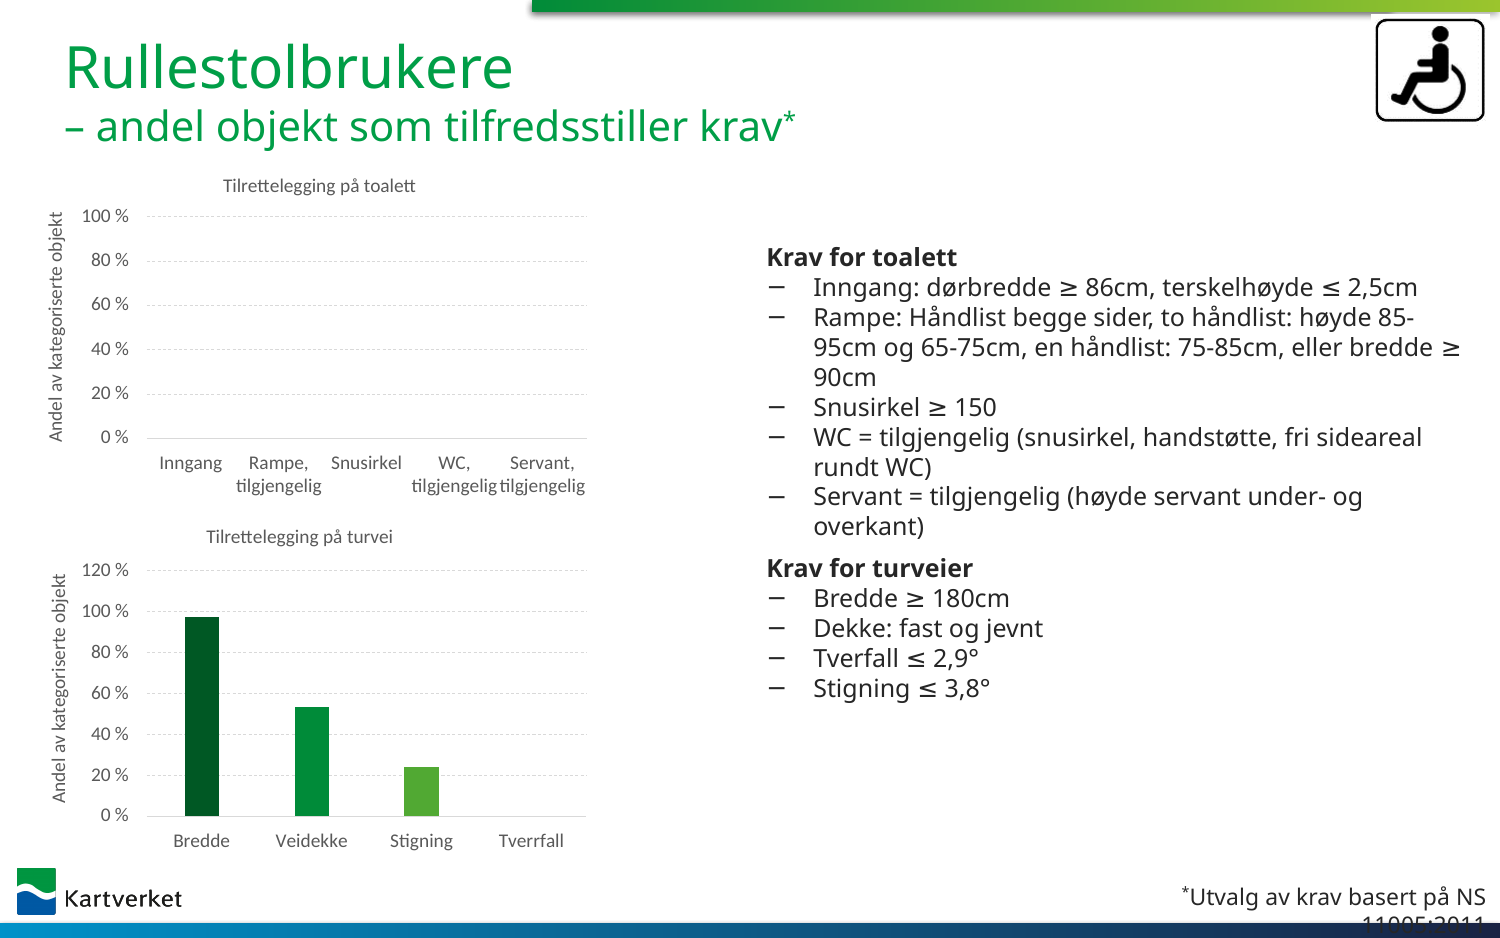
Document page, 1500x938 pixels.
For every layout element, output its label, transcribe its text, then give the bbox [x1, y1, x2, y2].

text_box Krav for toalett Inngang: dørbredde ≥ 86cm, terskelhøyde ≤ 2,5cm Rampe: Håndlist begge sider, to håndlist: høyde 85-95cm og 65-75cm, en håndlist: 75-85cm, eller bredde ≥ 90cm Snusirkel ≥ 150 WC = tilgjengelig (snusirkel, handstøtte, fri sideareal rundt WC) Servant = tilgjengelig (høyde servant under- og overkant) [751, 234, 1483, 545]
picture [41, 166, 598, 505]
text_box Rullestolbrukere – andel objekt som tilfredsstiller krav* [49, 14, 1431, 158]
picture [41, 520, 598, 859]
text_box Krav for turveier Bredde ≥ 180cm Dekke: fast og jevnt Tverfall ≤ 2,9° Stigning ≤ 3,8° [751, 545, 1483, 710]
picture [1371, 13, 1491, 127]
text_box *Utvalg av krav basert på NS 11005:2011 [1068, 873, 1500, 938]
